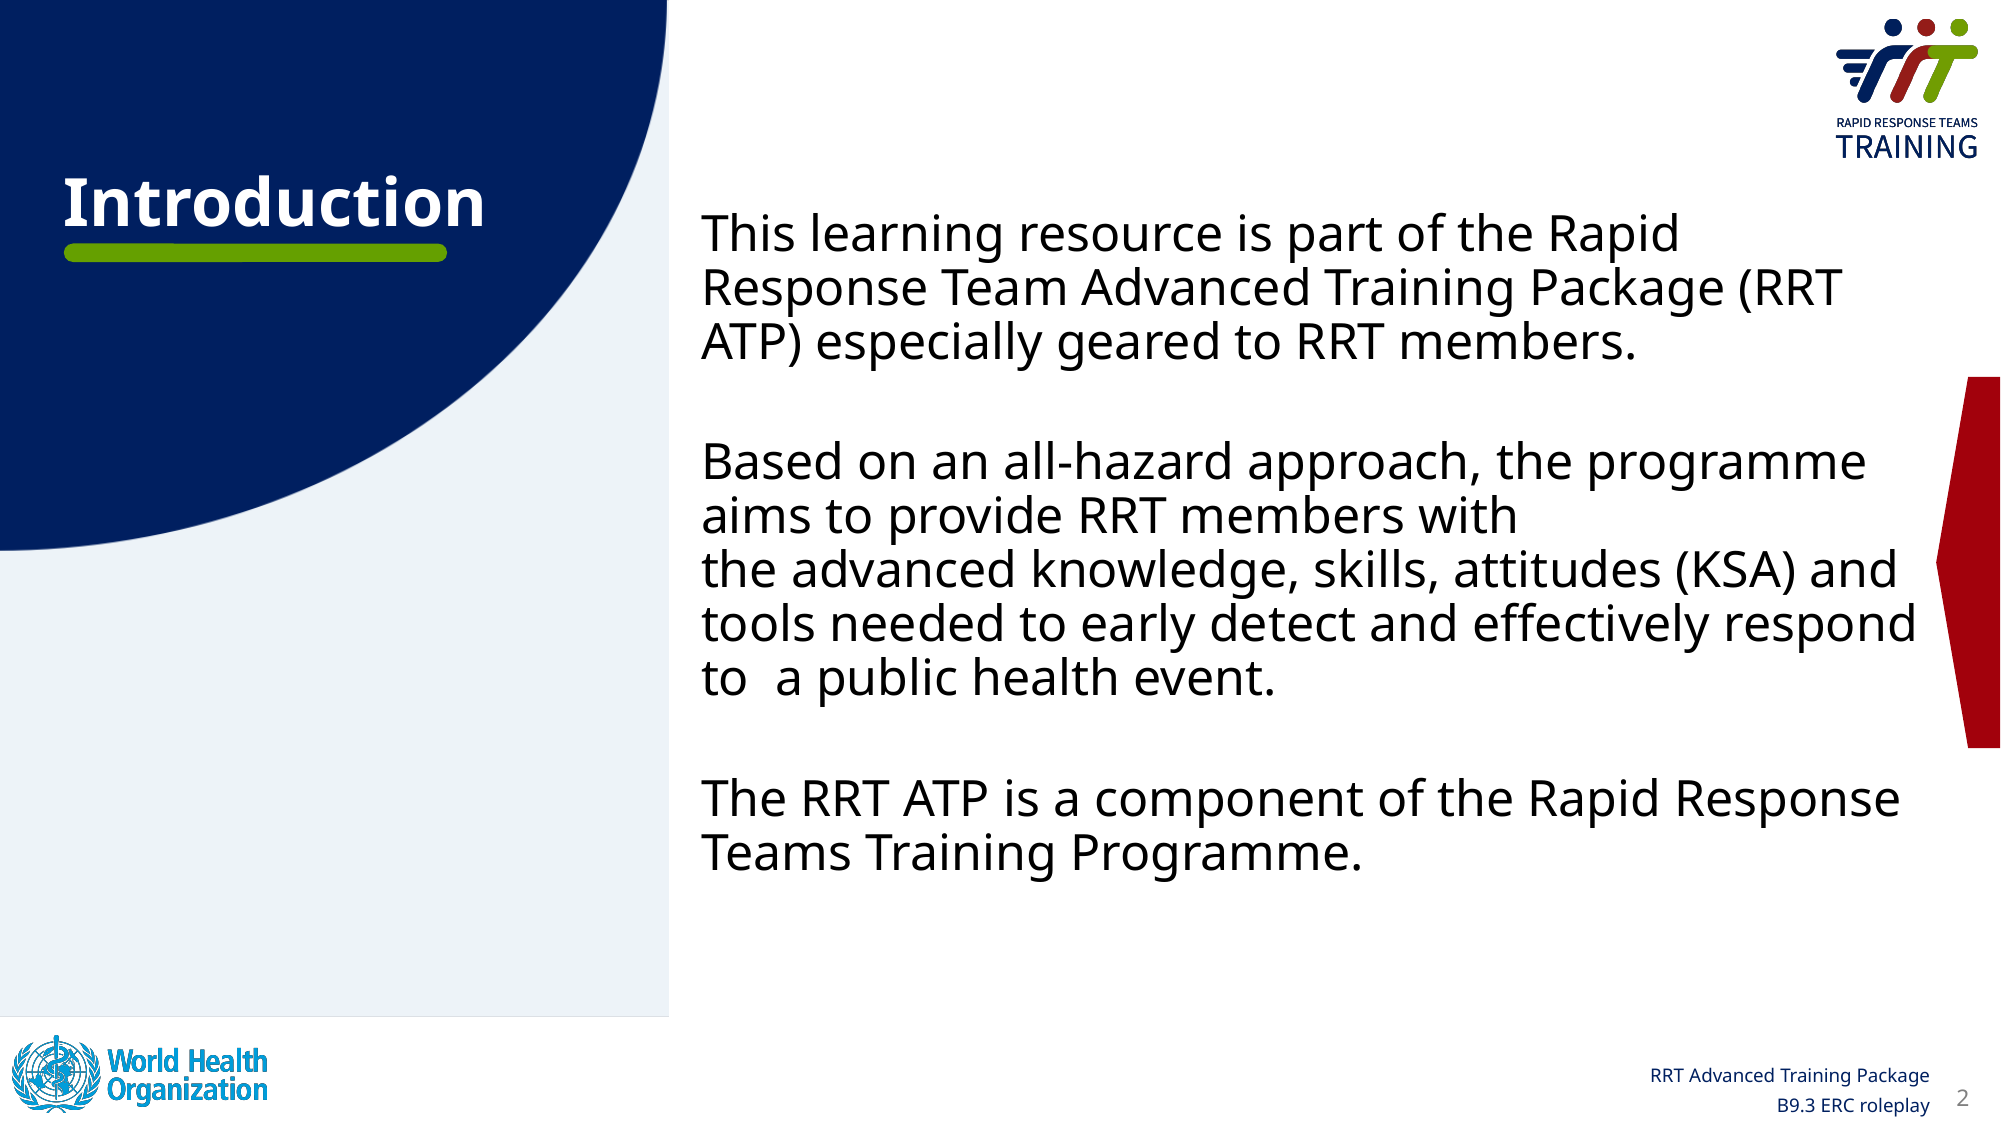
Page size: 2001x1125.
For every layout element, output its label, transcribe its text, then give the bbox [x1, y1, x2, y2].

picture [12, 1083, 48, 1113]
title Introduction [63, 102, 600, 242]
picture [40, 1062, 47, 1070]
picture [36, 1088, 78, 1105]
picture [50, 1108, 62, 1113]
picture [59, 1035, 267, 1113]
picture [71, 1053, 90, 1091]
picture [12, 1035, 54, 1068]
list This learning resource is part of the Rapid Response Team Advanced Training Package (RRT ATP) especially geared to RRT members. Based on an all-hazard approach, the programme aims to provide RRT members with the advanced knowledge, skills, attitudes (KSA) and tools needed to early detect and effectively respond to a public health event. The RRT ATP is a component of the Rapid Response Teams Training Programme. [700, 207, 1937, 1049]
picture [1835, 19, 1978, 167]
picture [34, 1054, 43, 1078]
picture [0, 0, 669, 1018]
picture [46, 1056, 54, 1062]
picture [30, 1083, 37, 1091]
picture [22, 1062, 26, 1077]
picture [24, 1054, 36, 1087]
